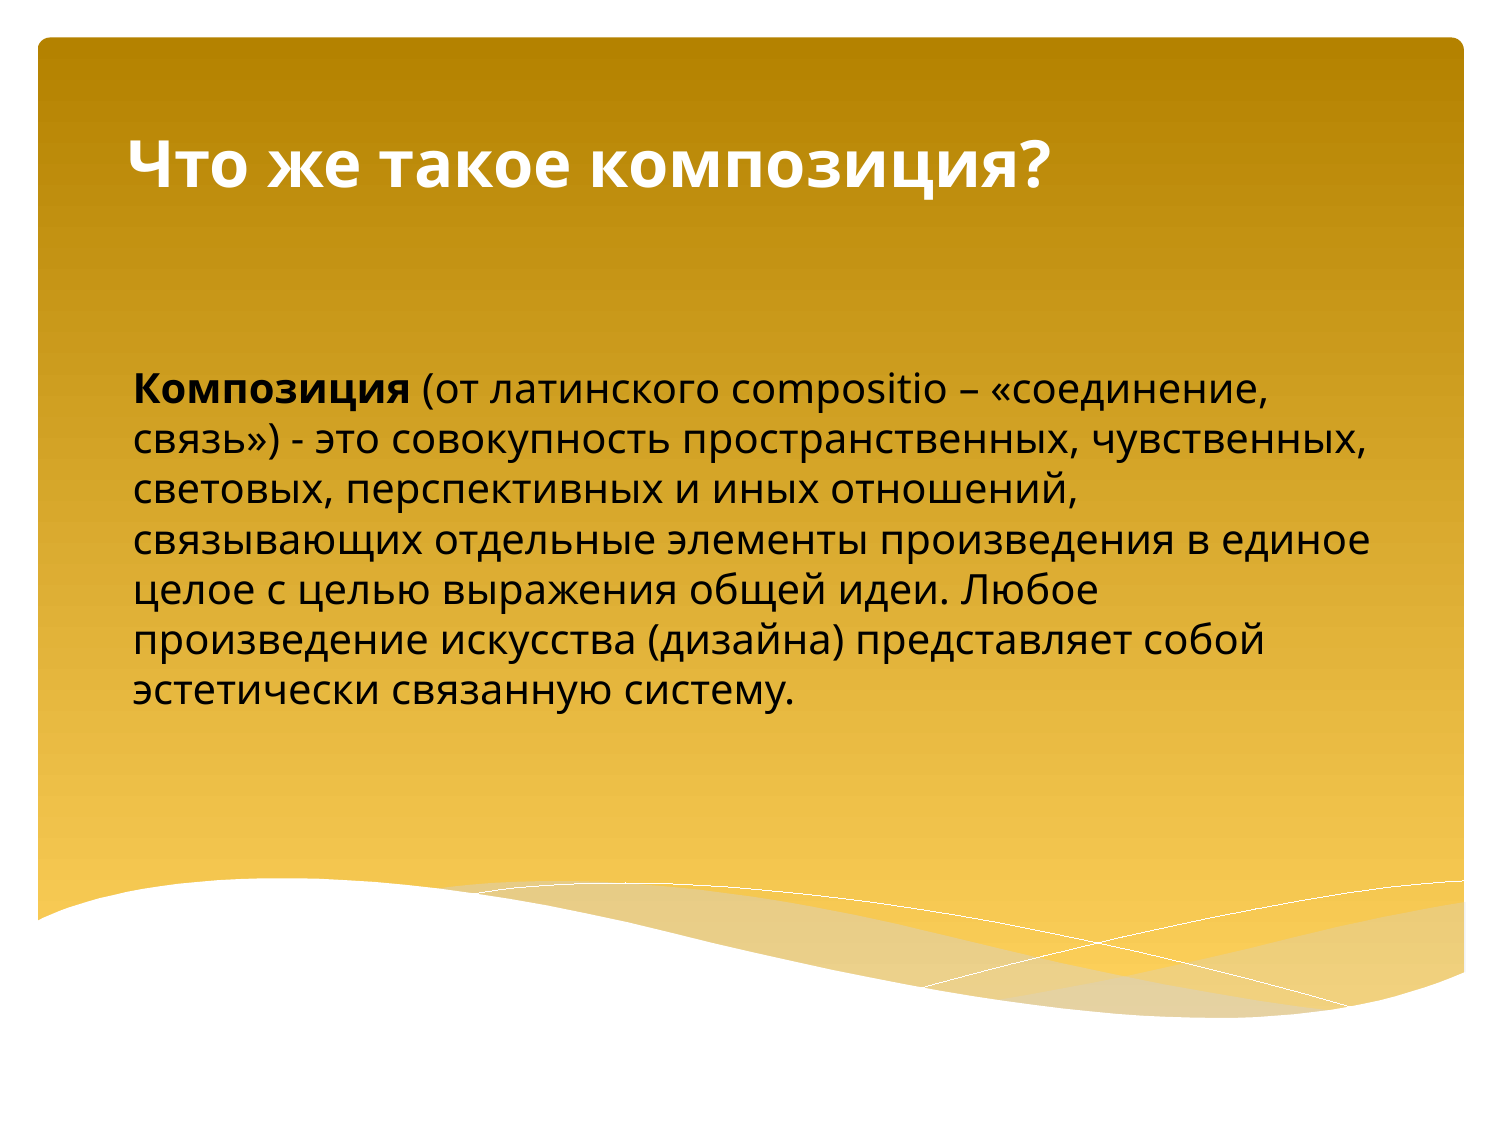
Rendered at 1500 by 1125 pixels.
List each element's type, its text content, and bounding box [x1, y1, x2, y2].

title Композиция (от латинского сompositio – «соединение, связь») - это совокупность пространственных, чувственных, световых, перспективных и иных отношений, связывающих отдельные элементы произведения в единое целое с целью выражения общей идеи. Любое произведение искусства (дизайна) представляет собой эстетически связанную систему. [117, 275, 1393, 776]
text_box Что же такое композиция? [112, 42, 1099, 208]
